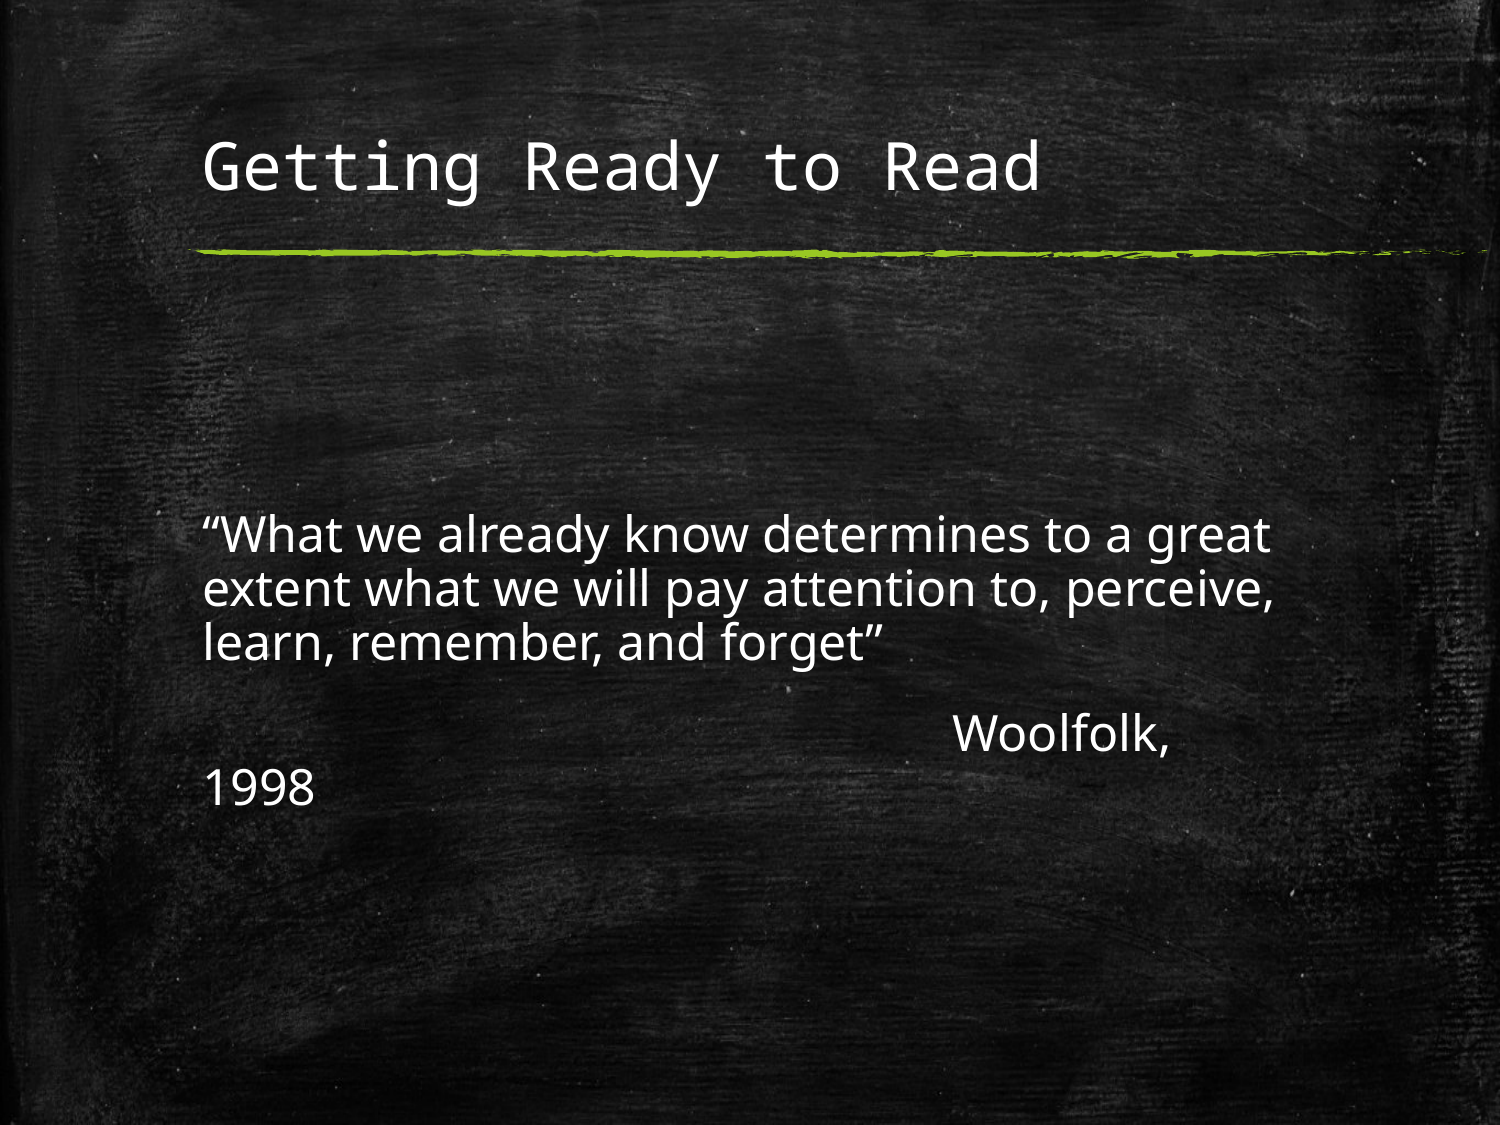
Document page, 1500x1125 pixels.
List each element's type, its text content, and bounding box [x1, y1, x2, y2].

title Getting Ready to Read [187, 45, 1313, 213]
list “What we already know determines to a great extent what we will pay attention to, perceive, learn, remember, and forget” Woolfolk, 1998 [187, 312, 1313, 1013]
